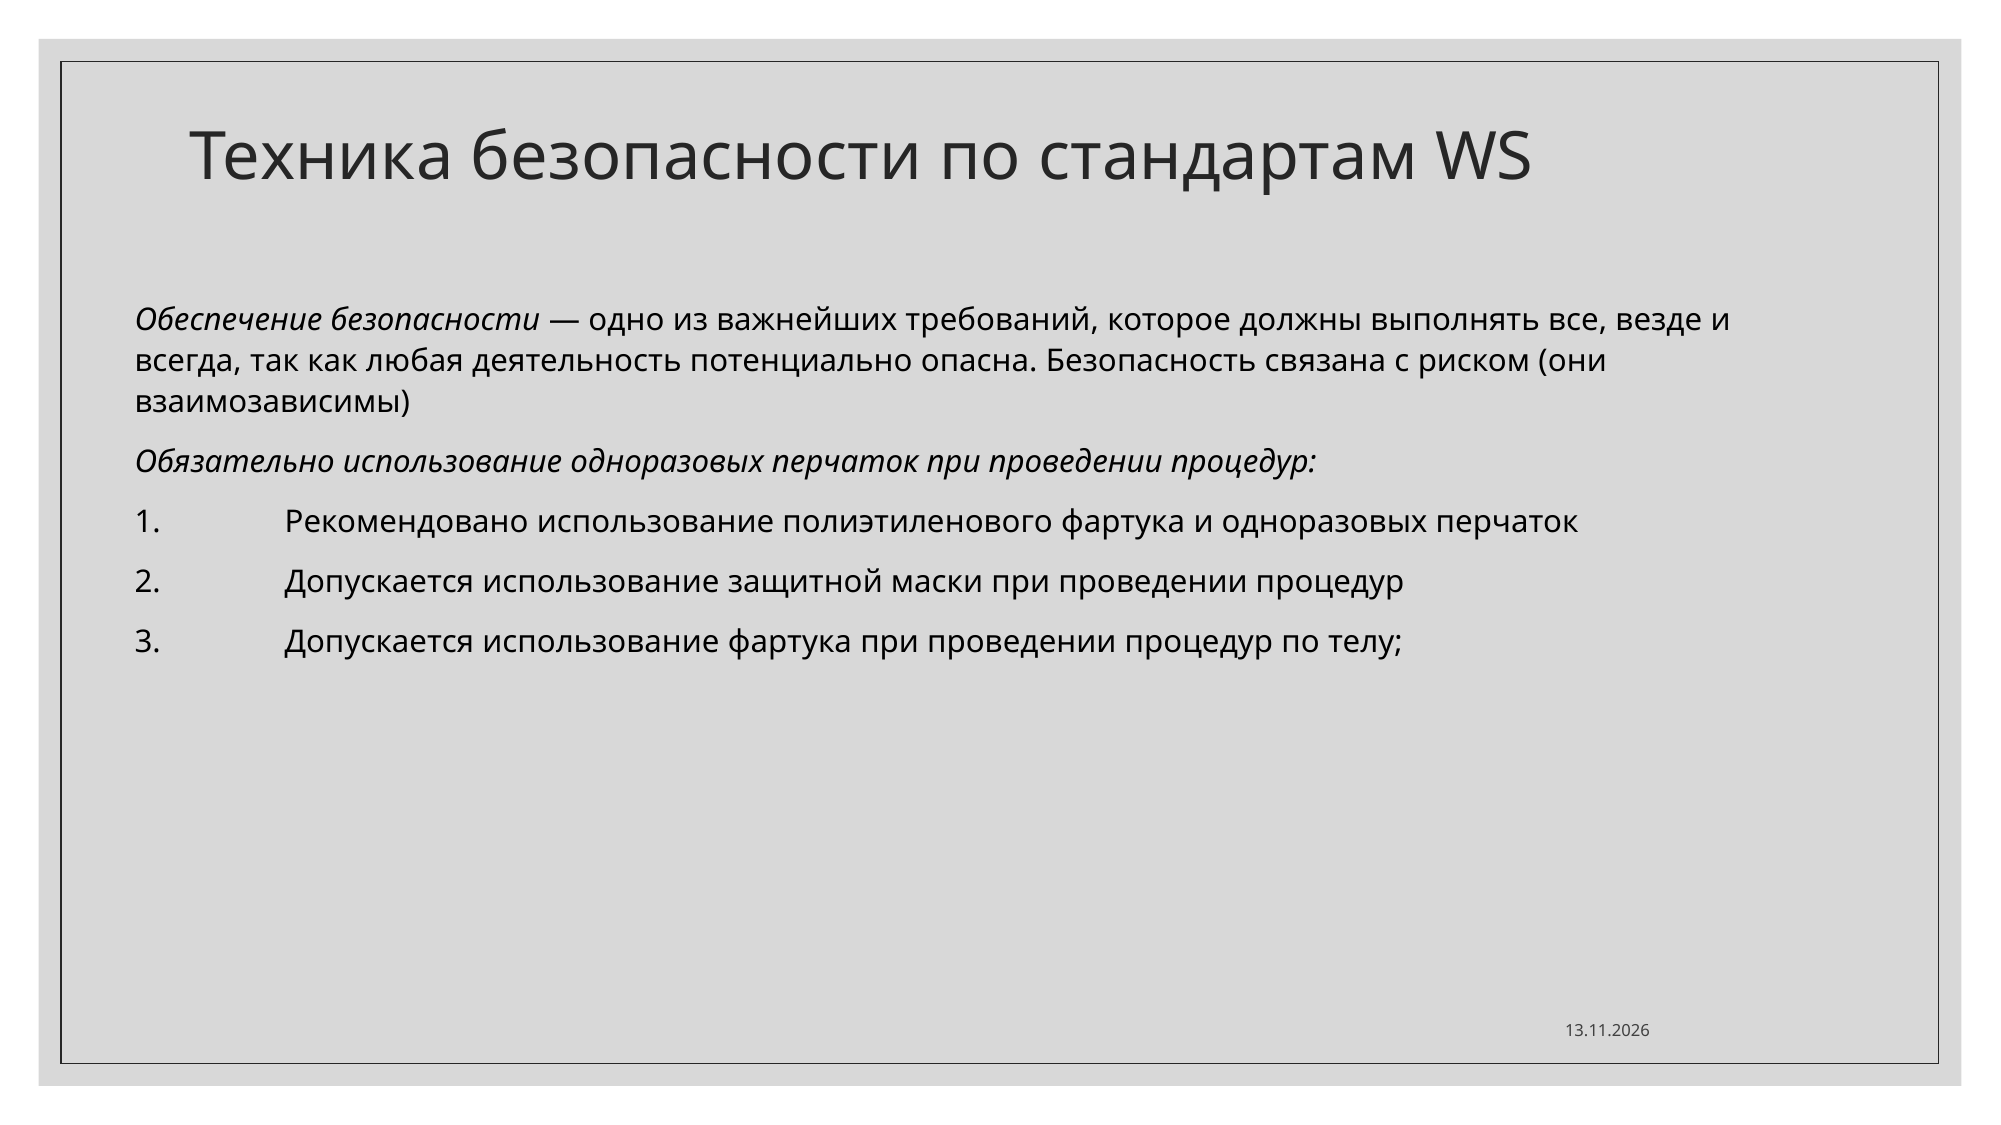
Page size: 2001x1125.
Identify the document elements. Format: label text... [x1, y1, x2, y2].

list Обеспечение безопасности — одно из важнейших требований, которое должны выполнять все, везде и всегда, так как любая деятельность потенциально опасна. Безопасность связана с риском (они взаимозависимы) Обязательно использование одноразовых перчаток при проведении процедур: 1. Рекомендовано использование полиэтиленового фартука и одноразовых перчаток 2. Допускается использование защитной маски при проведении процедур 3. Допускается использование фартука при проведении процедур по телу; [119, 287, 1825, 977]
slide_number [1190, 990, 1665, 1050]
title Техника безопасности по стандартам WS [174, 105, 1825, 211]
